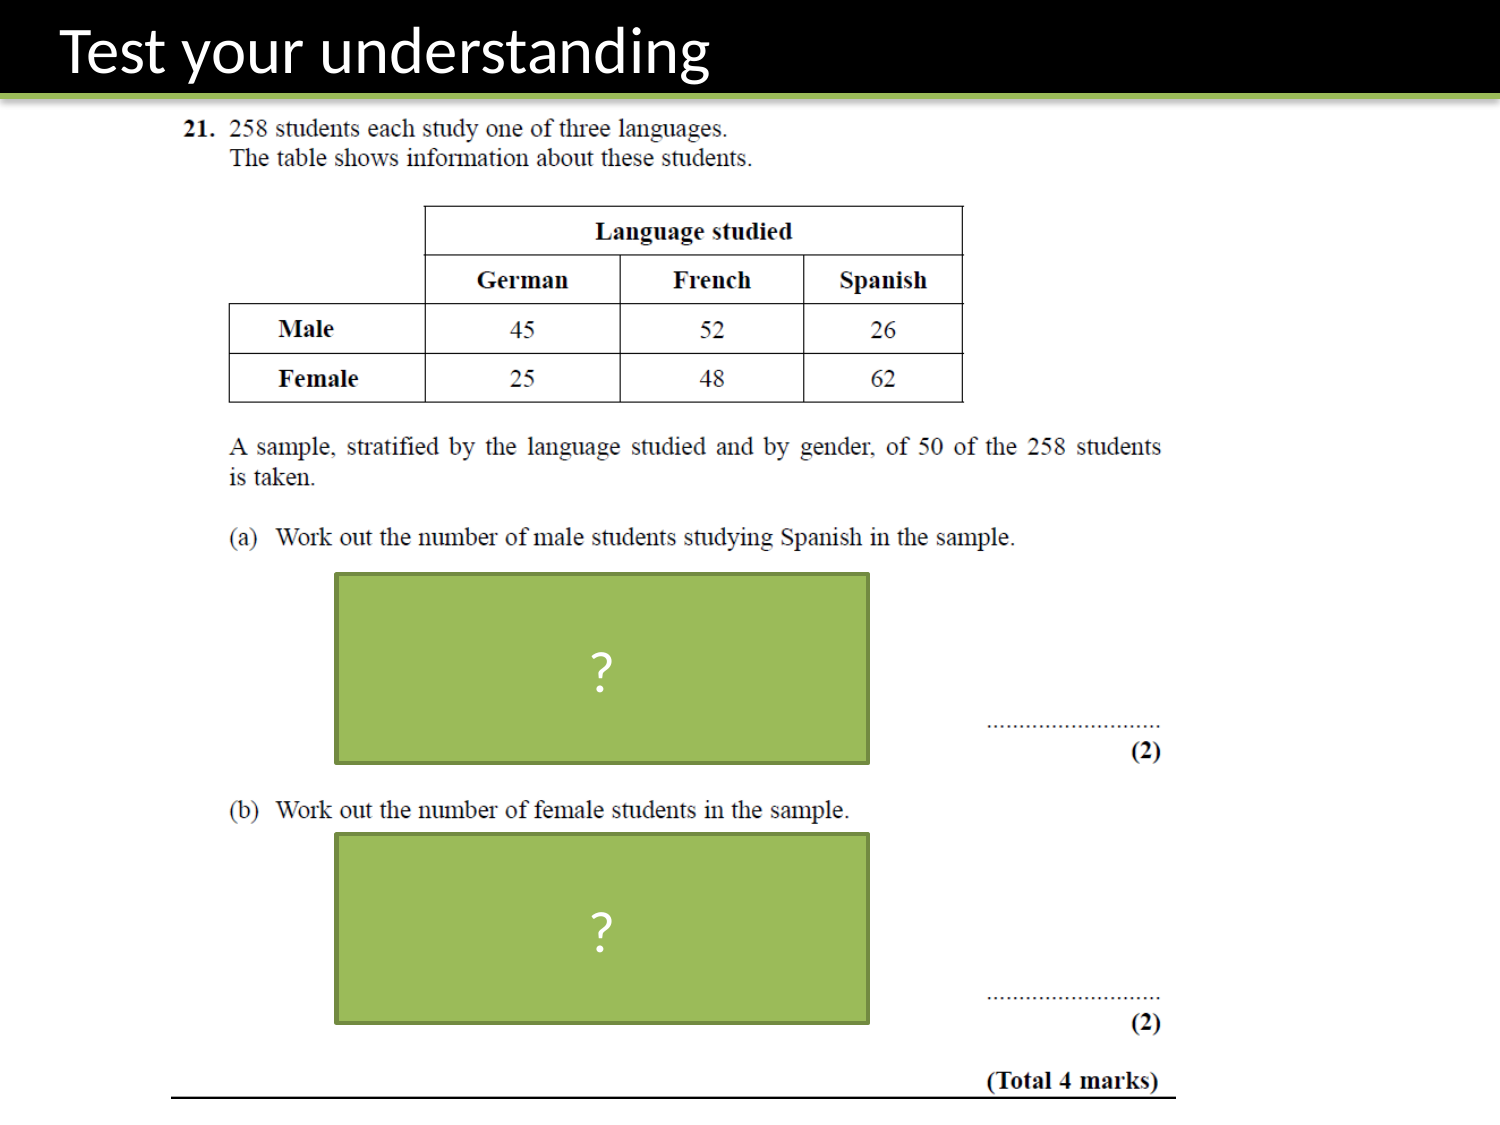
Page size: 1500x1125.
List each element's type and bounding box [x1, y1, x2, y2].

picture [170, 104, 1176, 1100]
text_box [0, 0, 1500, 99]
